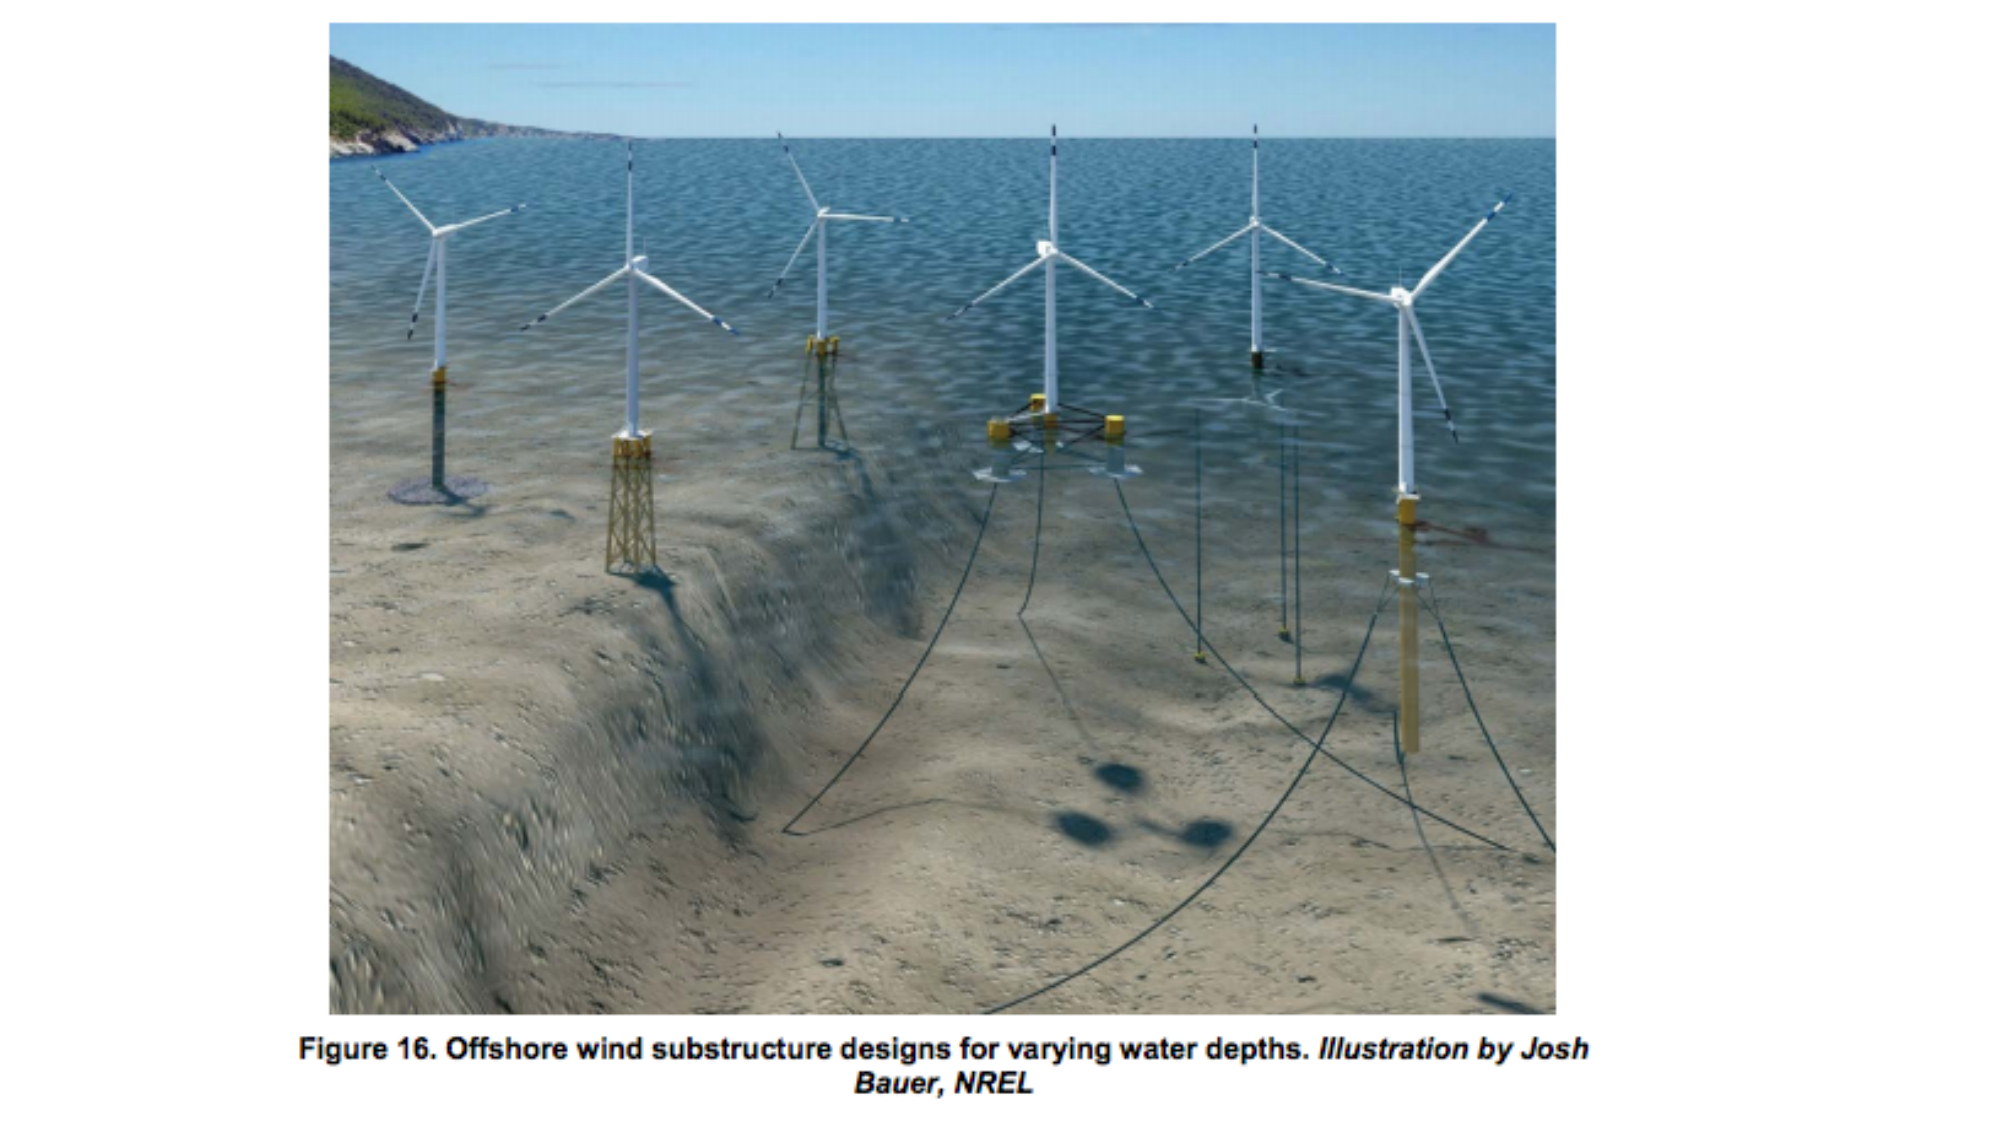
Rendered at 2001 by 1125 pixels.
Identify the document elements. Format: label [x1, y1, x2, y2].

list [227, 0, 1650, 1125]
